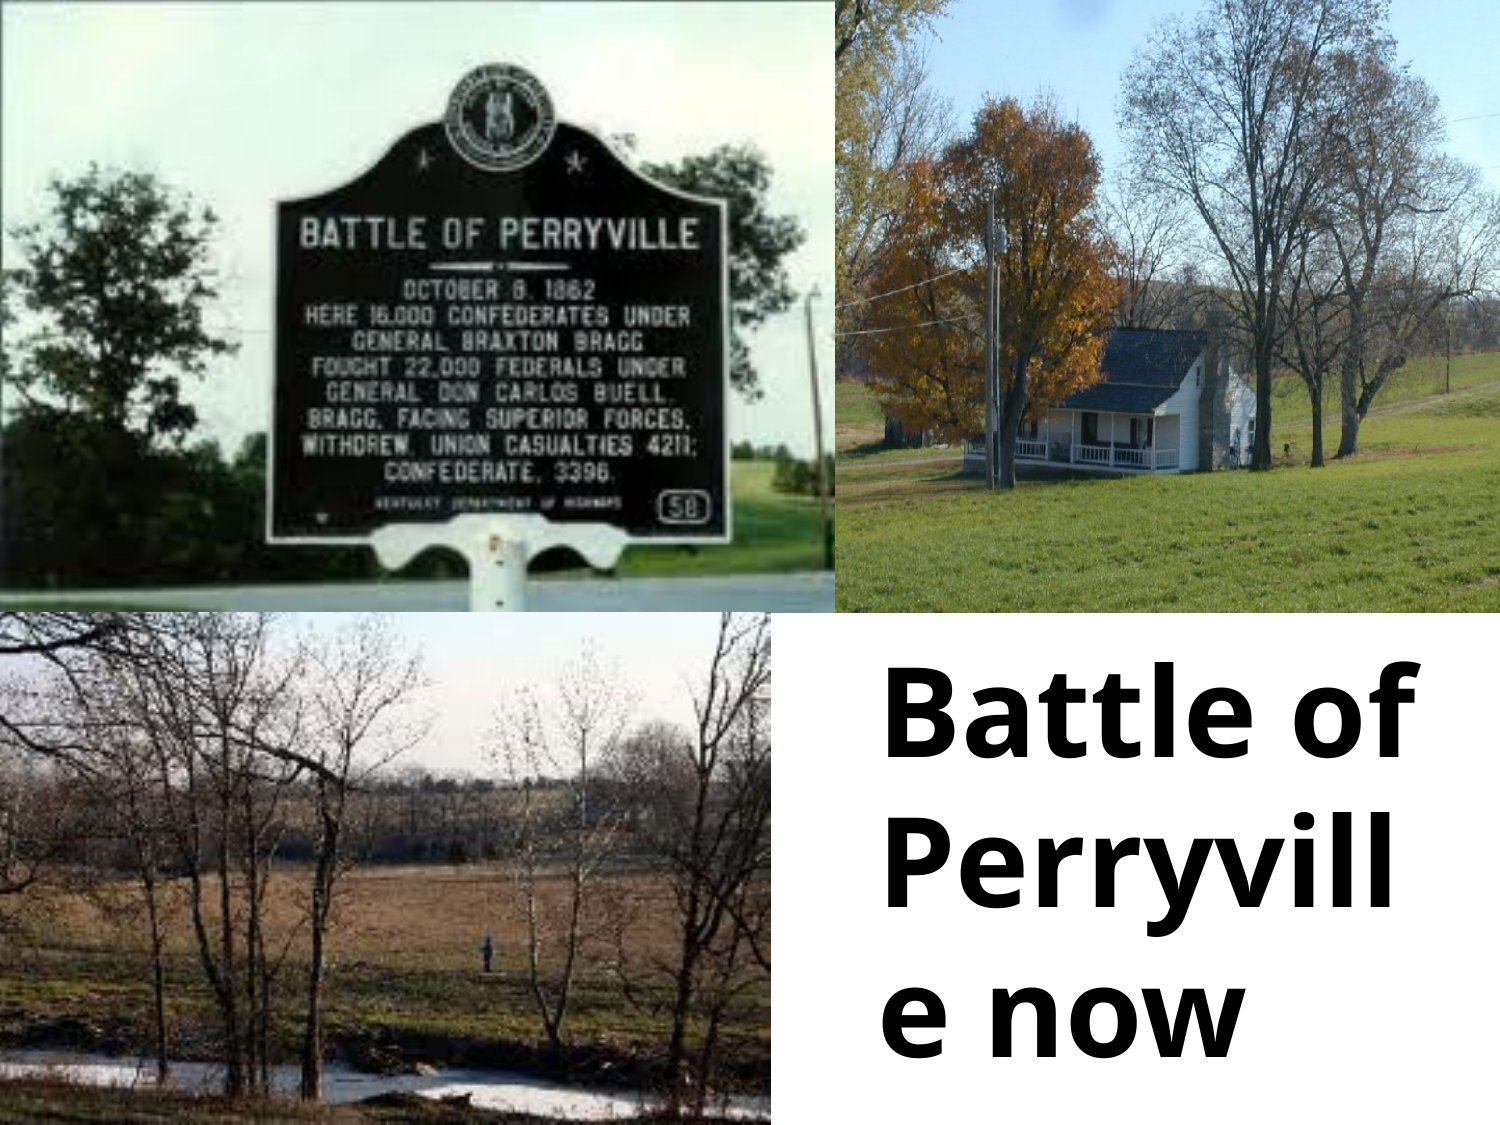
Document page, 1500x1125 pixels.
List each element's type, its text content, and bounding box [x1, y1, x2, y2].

picture [0, 0, 1500, 1125]
text_box Battle of Perryville now [862, 624, 1450, 1090]
